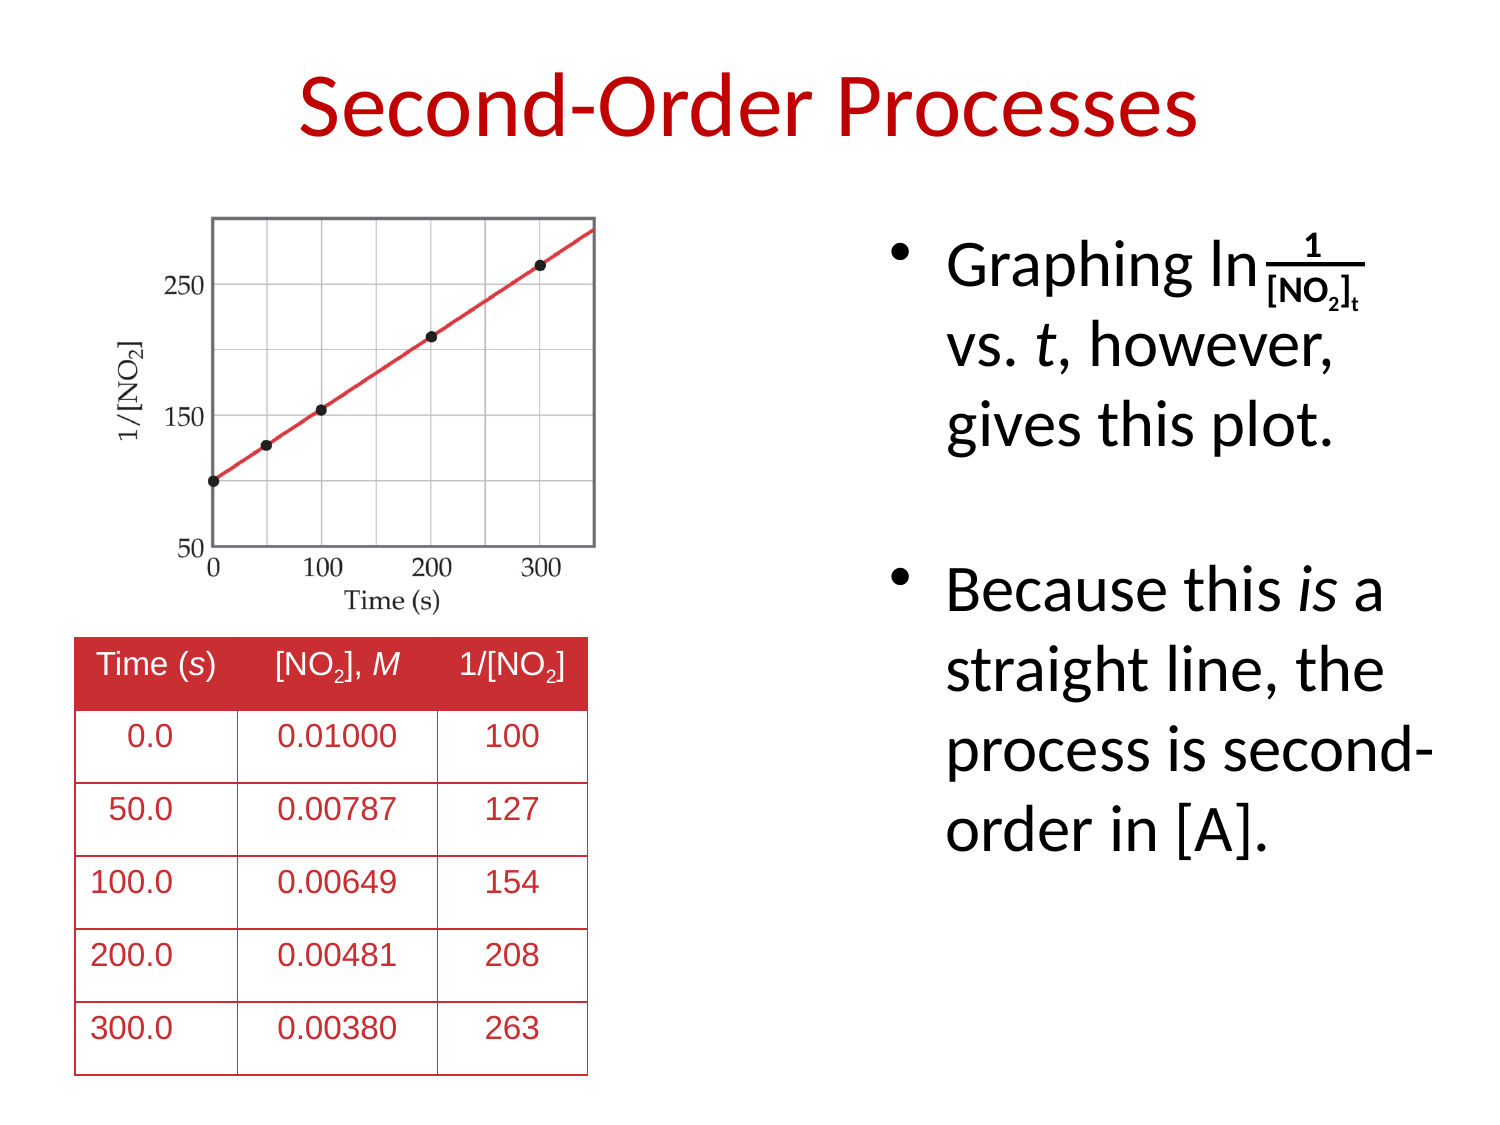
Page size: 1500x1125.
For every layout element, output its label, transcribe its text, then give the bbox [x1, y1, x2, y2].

text_box Graphing ln vs. t, however, gives this plot. [874, 212, 1463, 468]
table_cell 0.00787 [238, 784, 437, 855]
table_cell 200.0 [76, 930, 237, 1001]
table_header [NO2], M [238, 638, 437, 709]
picture [112, 212, 601, 629]
table_cell 208 [438, 930, 587, 1001]
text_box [1246, 212, 1379, 319]
text_box Second-Order Processes [112, 37, 1388, 225]
table_header Time (s) [76, 638, 237, 709]
table_cell 0.00649 [238, 857, 437, 928]
table_cell 263 [438, 1003, 587, 1074]
table_cell 100.0 [76, 857, 237, 928]
table_cell 154 [438, 857, 587, 928]
table_cell 300.0 [76, 1003, 237, 1074]
table_cell 0.00380 [238, 1003, 437, 1074]
table_cell 50.0 [76, 784, 237, 855]
table_cell 100 [438, 711, 587, 782]
table_cell 0.0 [76, 711, 237, 782]
table_cell 127 [438, 784, 587, 855]
table_cell 0.00481 [238, 930, 437, 1001]
text_box Because this is a straight line, the process is second-order in [A]. [875, 537, 1450, 952]
table_header 1/[NO2] [438, 638, 587, 709]
table_cell 0.01000 [238, 711, 437, 782]
